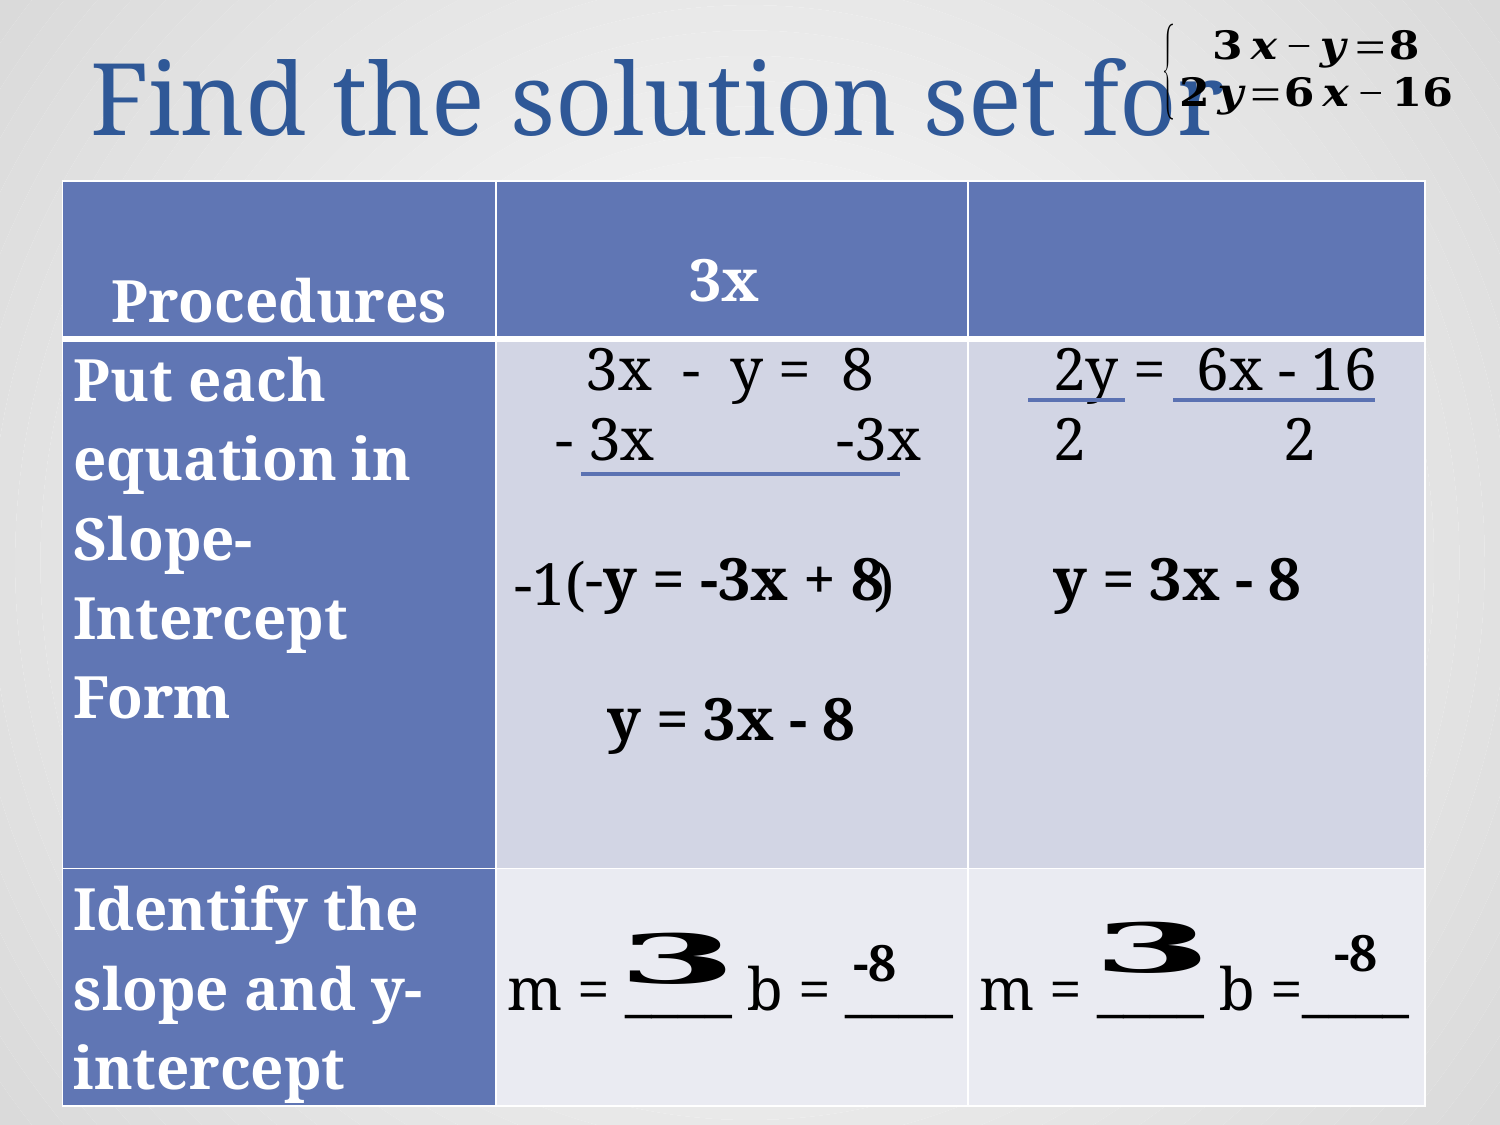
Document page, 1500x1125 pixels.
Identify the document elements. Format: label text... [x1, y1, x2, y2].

text_box 3x - y = 8 - 3x -3x -y = -3x + 8 y = 3x - 8 [525, 324, 938, 760]
title Find the solution set for [75, 0, 1425, 163]
text_box -1( ) [500, 539, 925, 624]
text_box -8 [1306, 914, 1407, 989]
text_box -8 [825, 924, 925, 999]
text_box 2y = 6x - 16 2 2 y = 3x - 8 [962, 324, 1413, 760]
